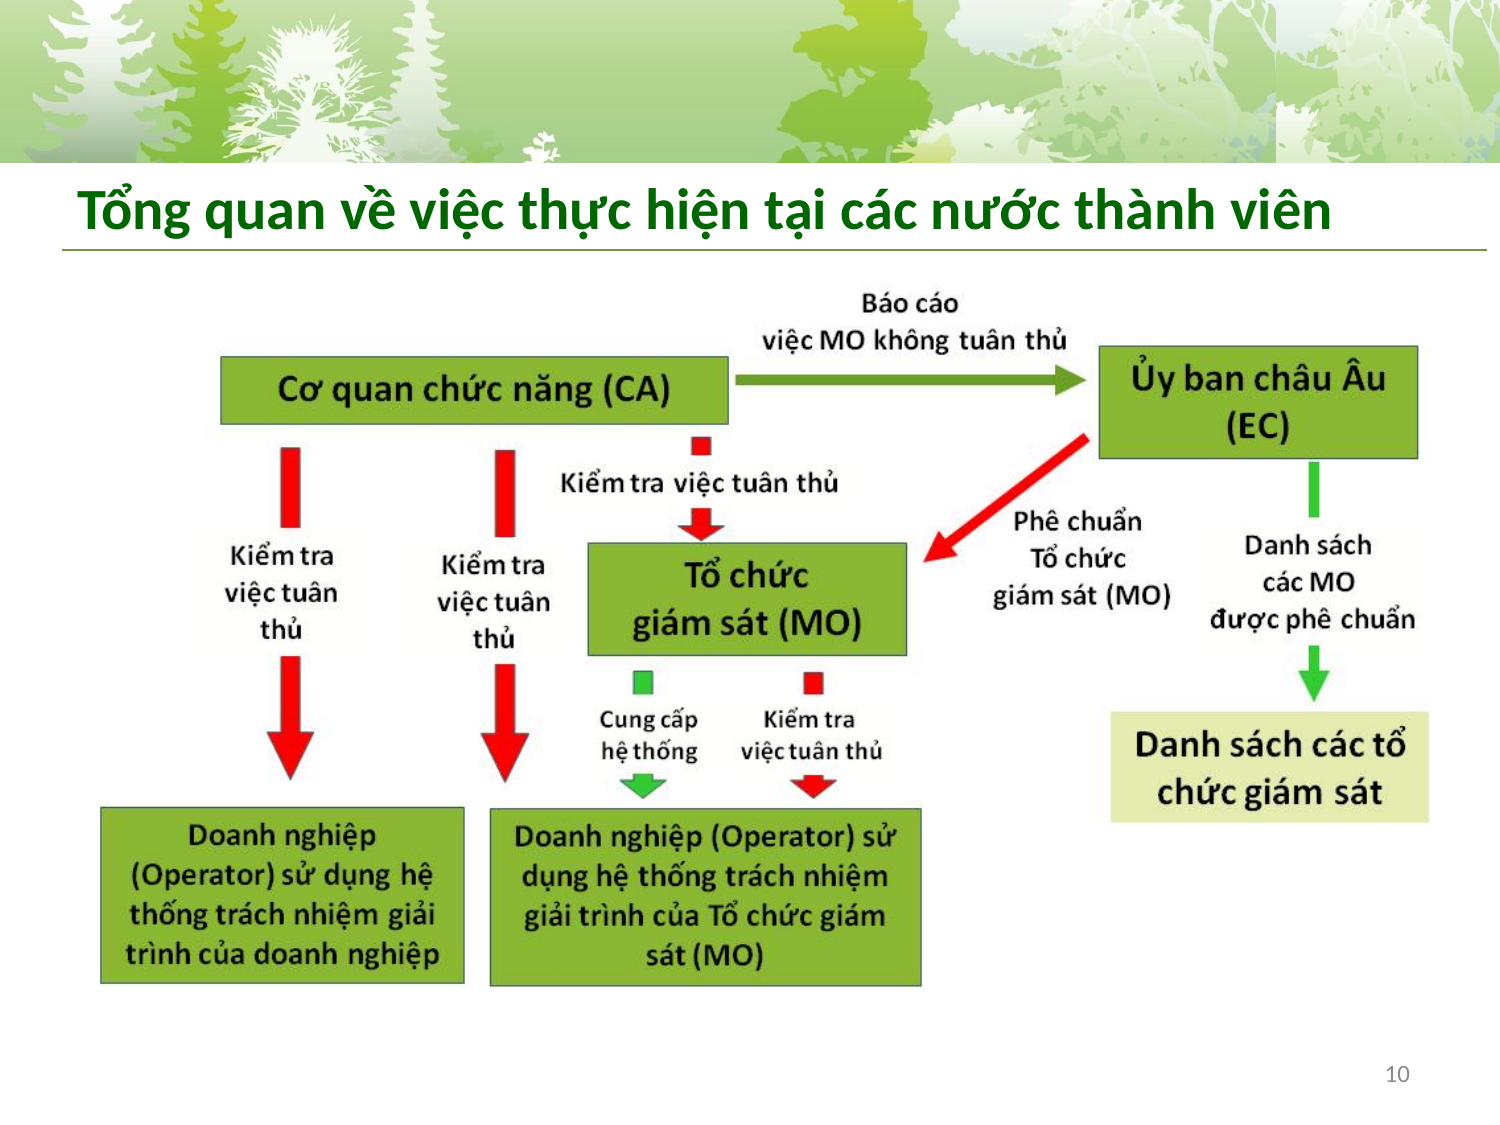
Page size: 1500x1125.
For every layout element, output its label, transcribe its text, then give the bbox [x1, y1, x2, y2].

title Tổng quan về việc thực hiện tại các nước thành viên [62, 174, 1438, 238]
picture [99, 273, 1437, 988]
slide_number 10 [1074, 1042, 1425, 1103]
picture [0, 0, 1500, 163]
